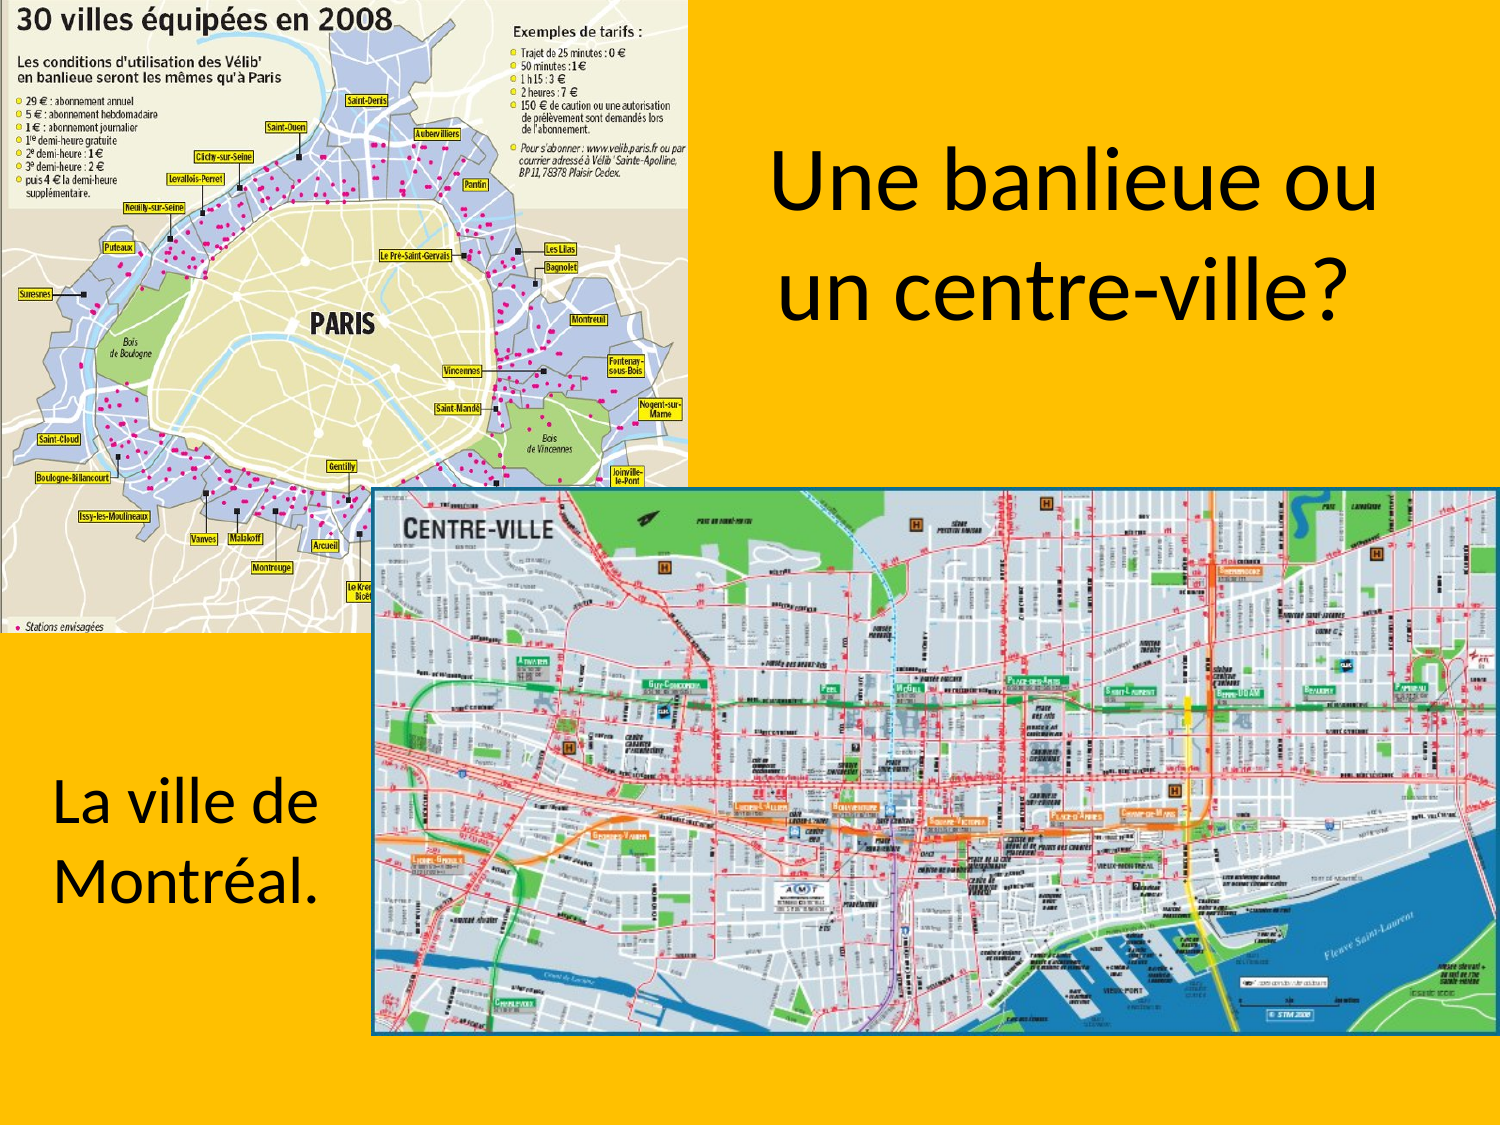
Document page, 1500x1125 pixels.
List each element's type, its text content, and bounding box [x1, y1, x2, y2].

text_box La ville de Montréal. [37, 749, 338, 925]
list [0, 0, 688, 633]
title Une banlieue ou un centre-ville? [725, 45, 1425, 413]
picture [371, 487, 1500, 1036]
